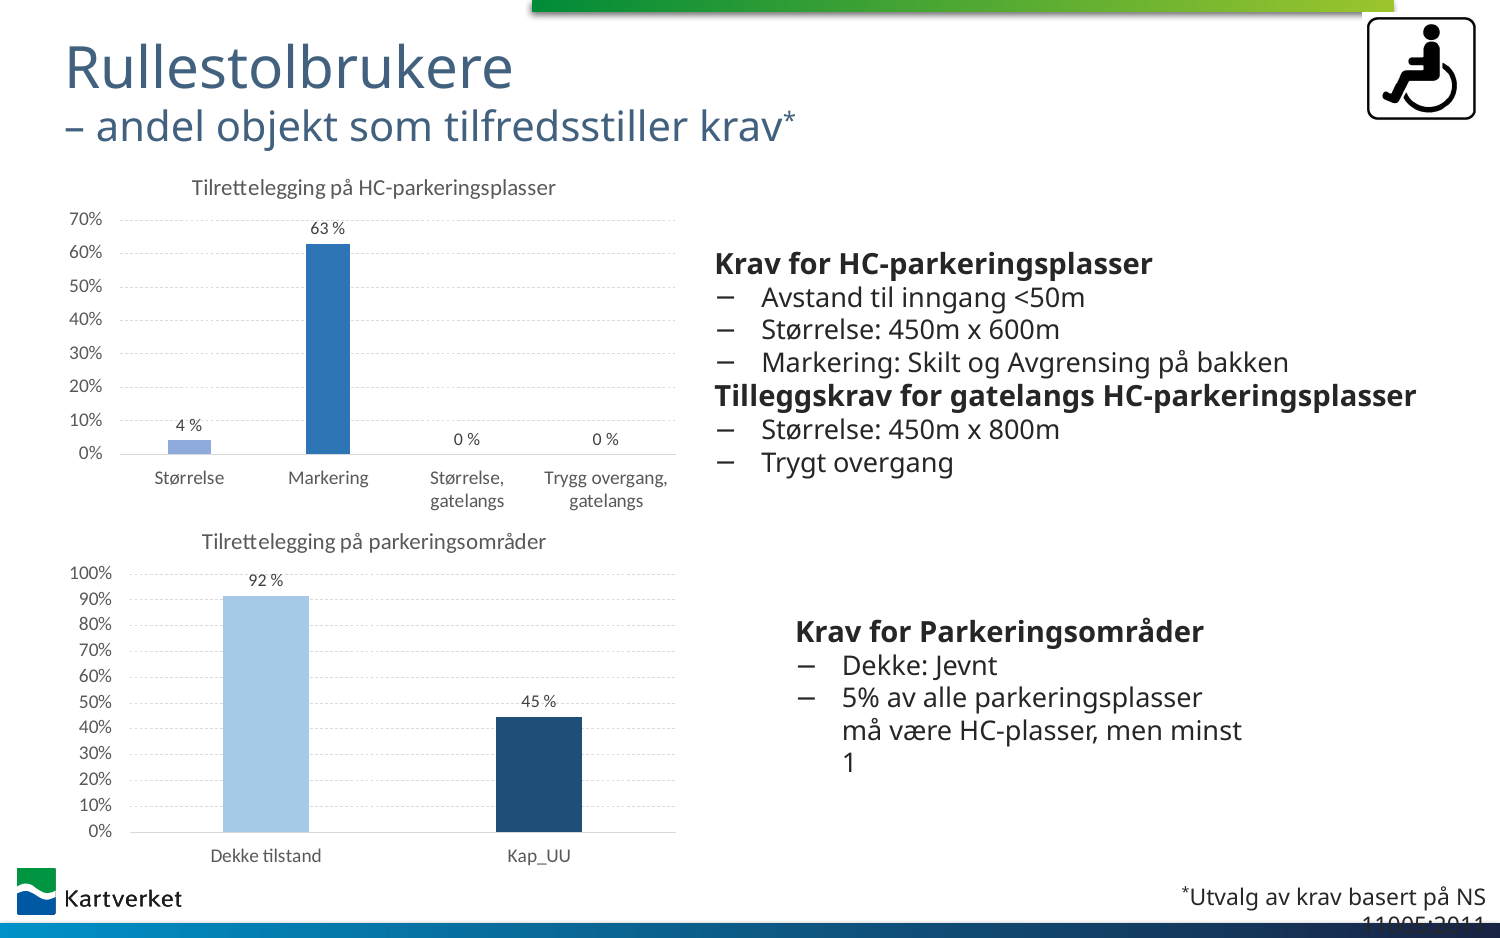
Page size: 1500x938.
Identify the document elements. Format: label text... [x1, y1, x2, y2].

picture [62, 166, 687, 519]
text_box Krav for HC-parkeringsplasser Avstand til inngang <50m Størrelse: 450m x 600m Markering: Skilt og Avgrensing på bakken Tilleggskrav for gatelangs HC-parkeringsplasser Størrelse: 450m x 800m Trygt overgang [699, 237, 1433, 485]
text_box Rullestolbrukere – andel objekt som tilfredsstiller krav* [49, 25, 1431, 158]
text_box Krav for Parkeringsområder Dekke: Jevnt 5% av alle parkeringsplasser må være HC-plasser, men minst 1 [780, 605, 1261, 786]
picture [62, 520, 687, 874]
text_box *Utvalg av krav basert på NS 11005:2011 [1068, 873, 1500, 938]
picture [1362, 12, 1481, 126]
